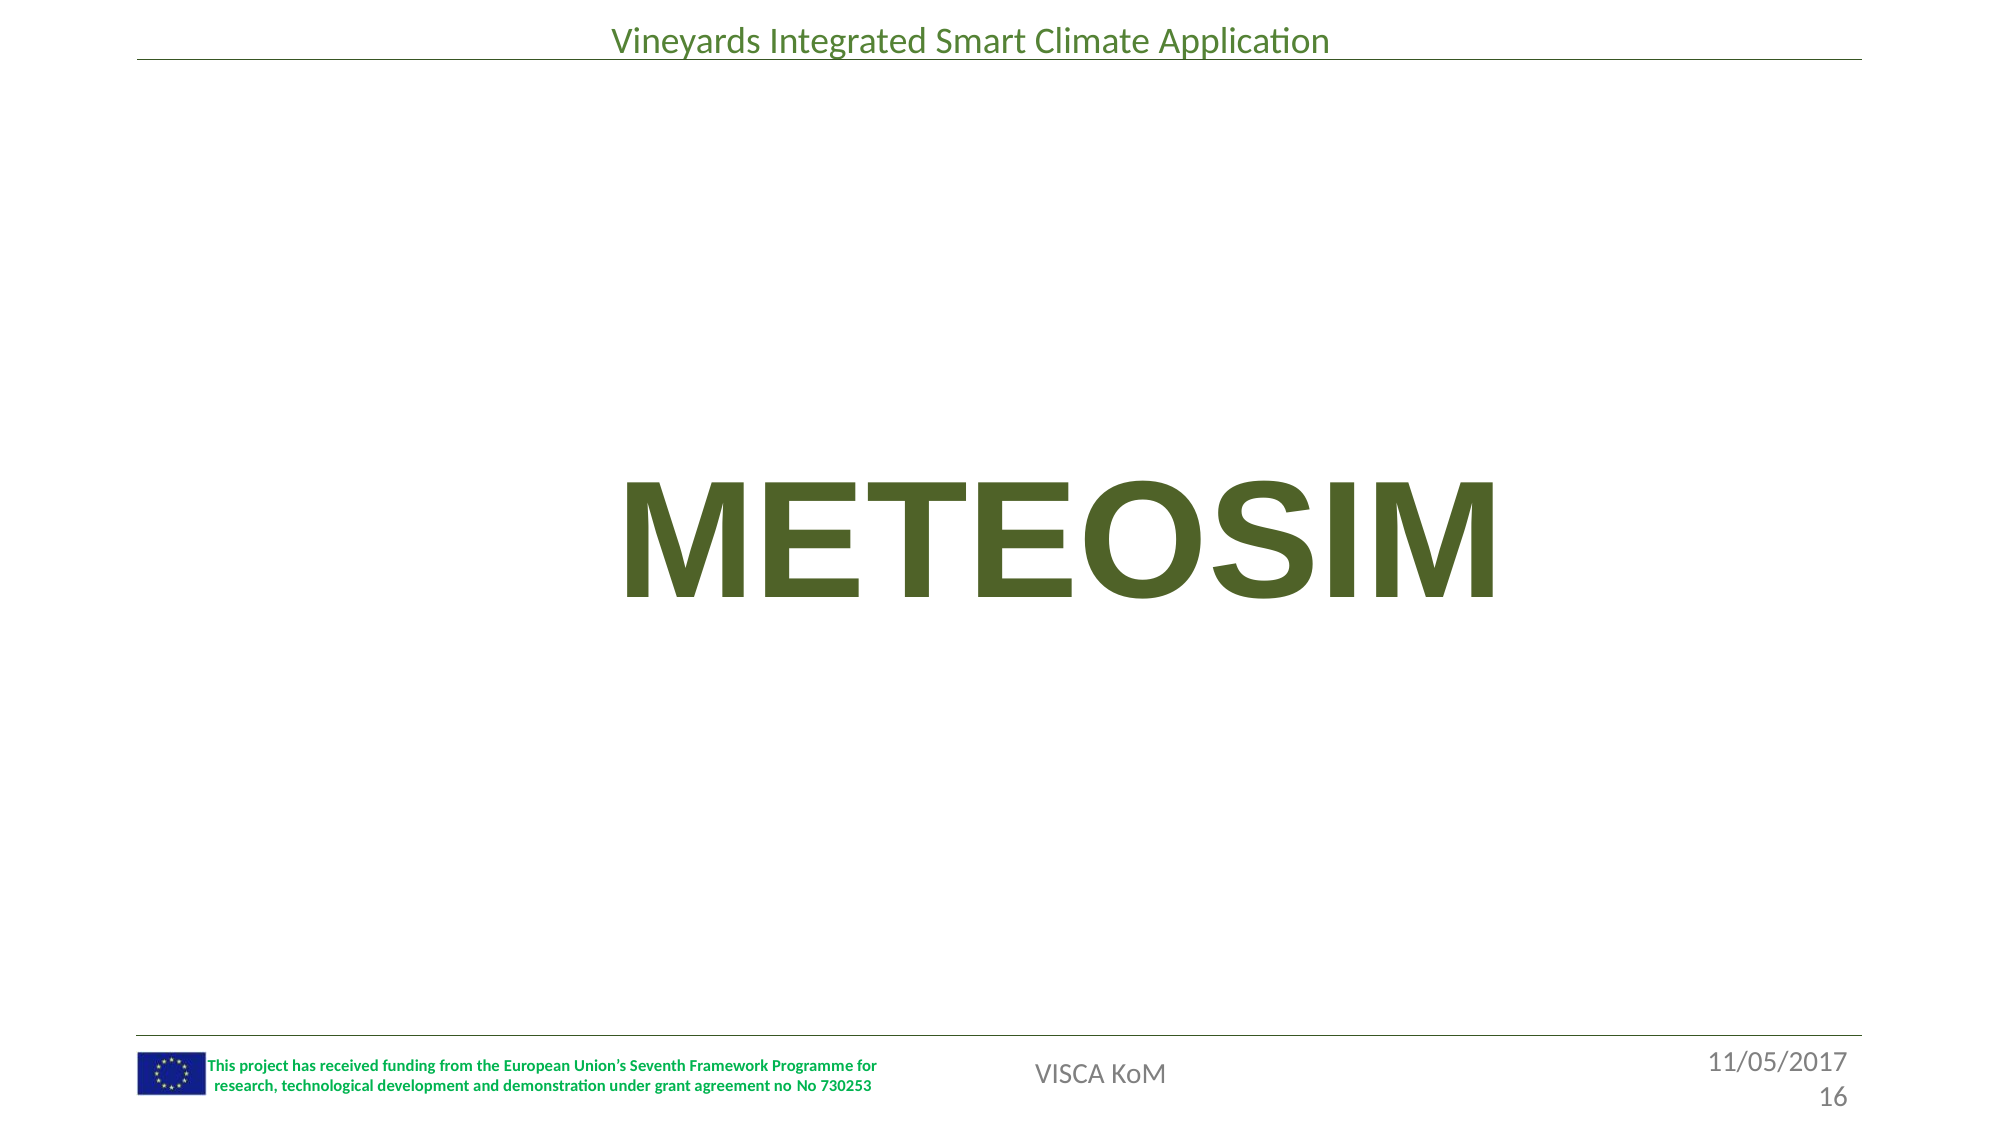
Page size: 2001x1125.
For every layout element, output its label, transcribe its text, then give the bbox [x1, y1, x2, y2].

text_box METEOSIM [486, 423, 1635, 638]
picture [136, 1051, 207, 1096]
